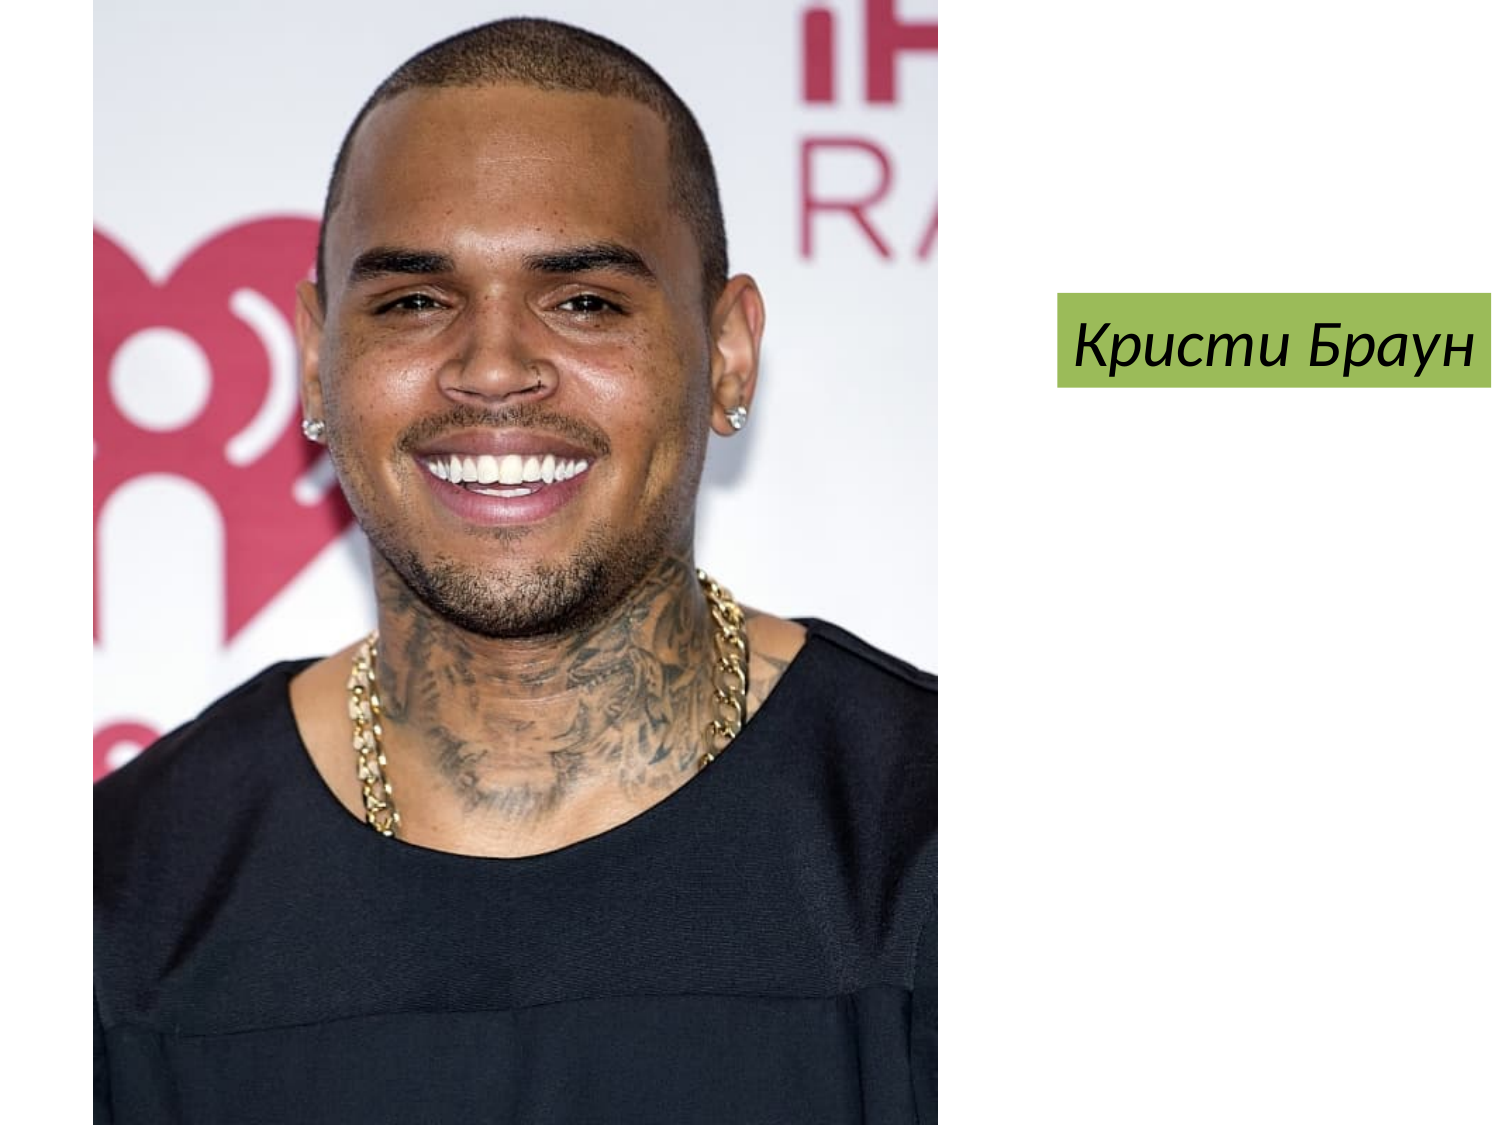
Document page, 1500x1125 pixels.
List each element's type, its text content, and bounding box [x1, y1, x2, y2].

text_box Кристи Браун [1057, 292, 1492, 388]
picture [93, 0, 938, 1125]
